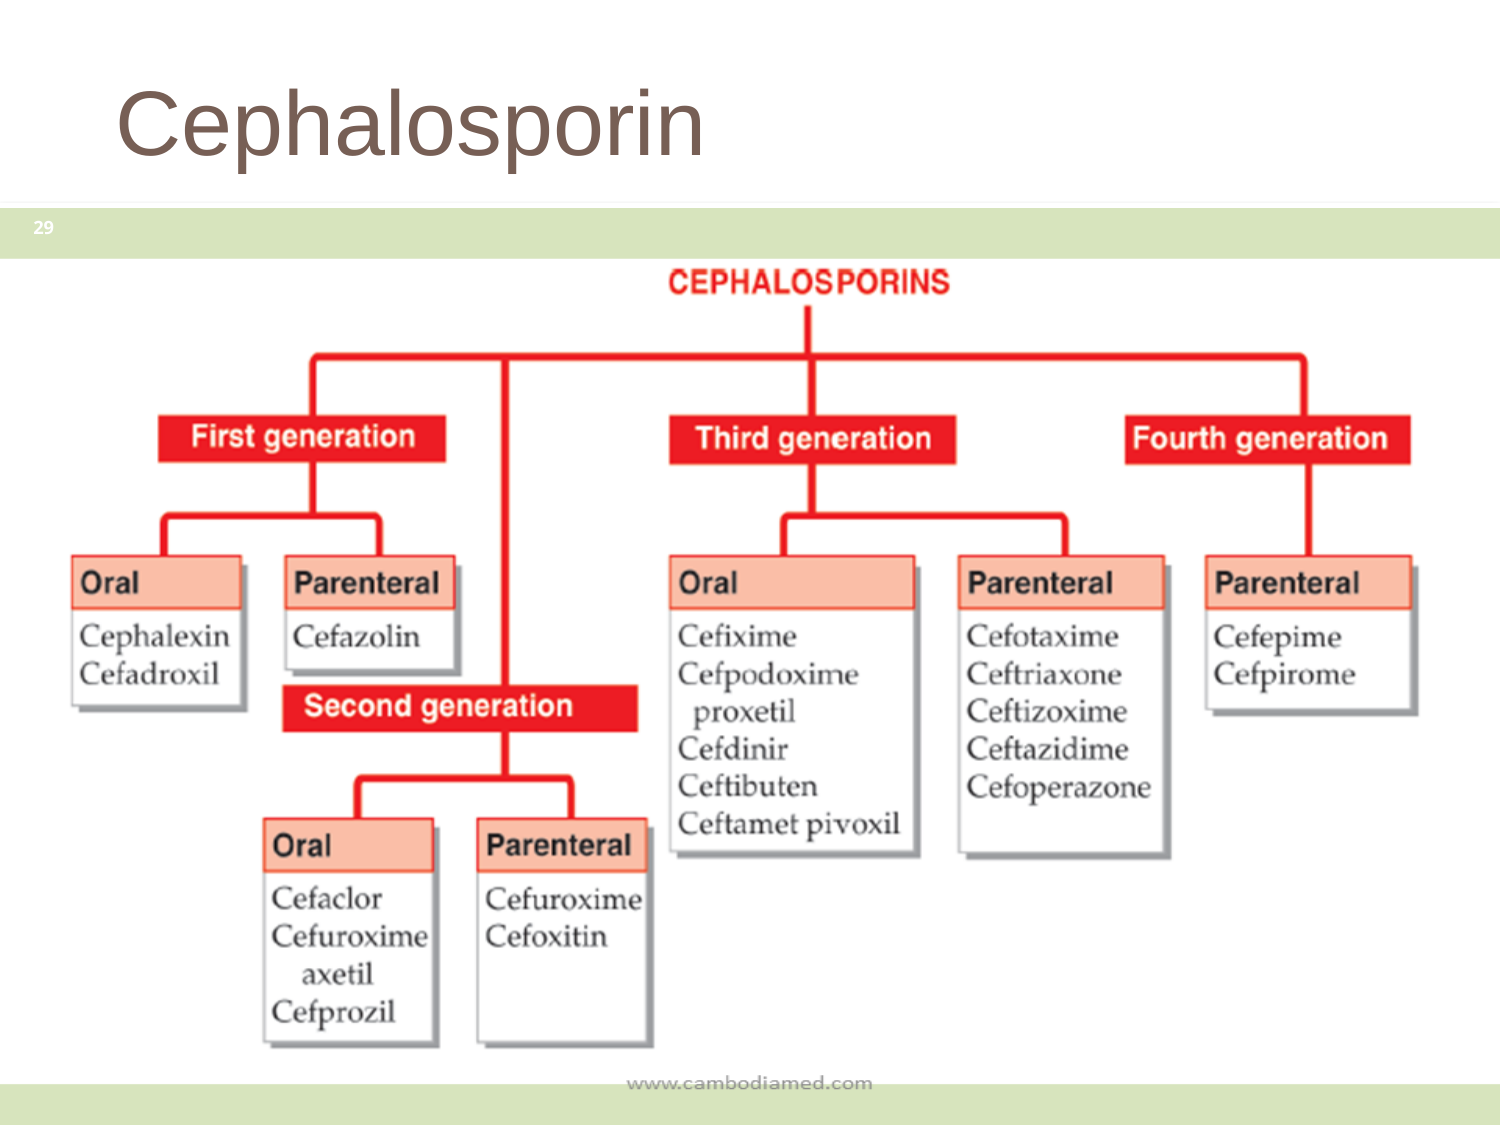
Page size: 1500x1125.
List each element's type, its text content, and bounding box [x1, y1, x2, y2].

title Cephalosporin [100, 37, 1438, 200]
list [0, 208, 1500, 1125]
